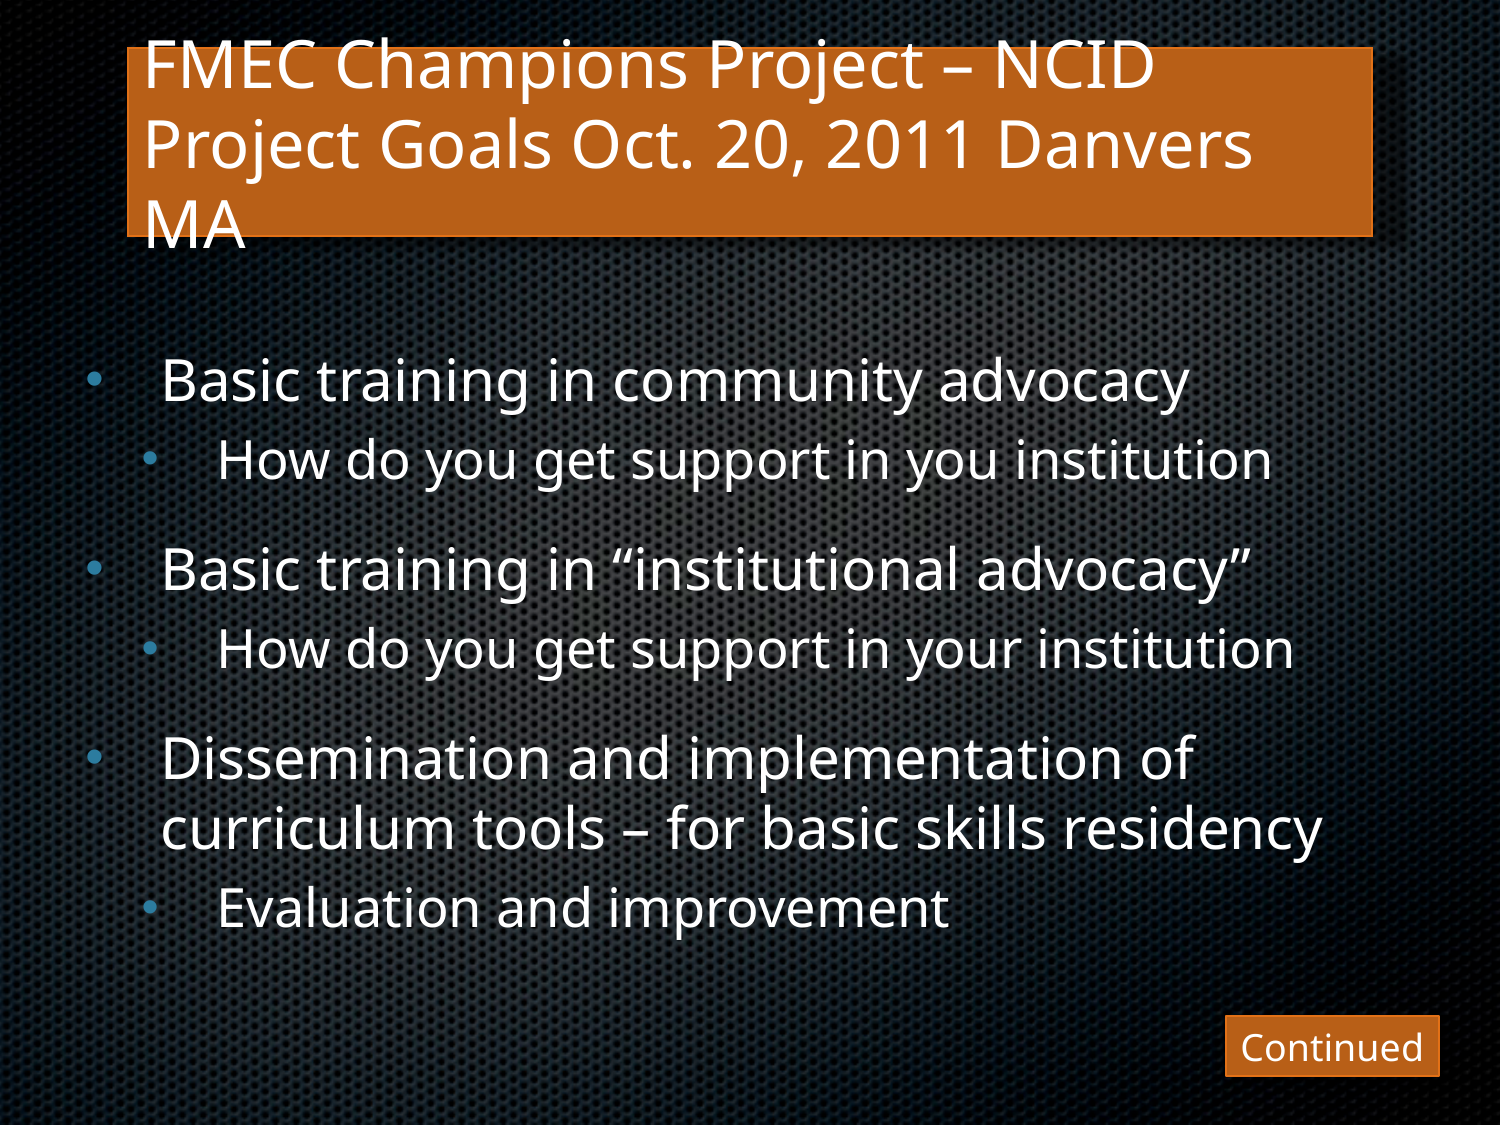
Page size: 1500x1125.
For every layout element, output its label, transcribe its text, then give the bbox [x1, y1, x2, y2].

list Basic training in community advocacy How do you get support in you institution Basic training in “institutional advocacy” How do you get support in your institution Dissemination and implementation of curriculum tools – for basic skills residency Evaluation and improvement [69, 335, 1424, 994]
text_box Continued [1225, 1015, 1440, 1077]
title FMEC Champions Project – NCID Project Goals Oct. 20, 2011 Danvers MA [127, 47, 1373, 237]
picture [0, 0, 1500, 1125]
